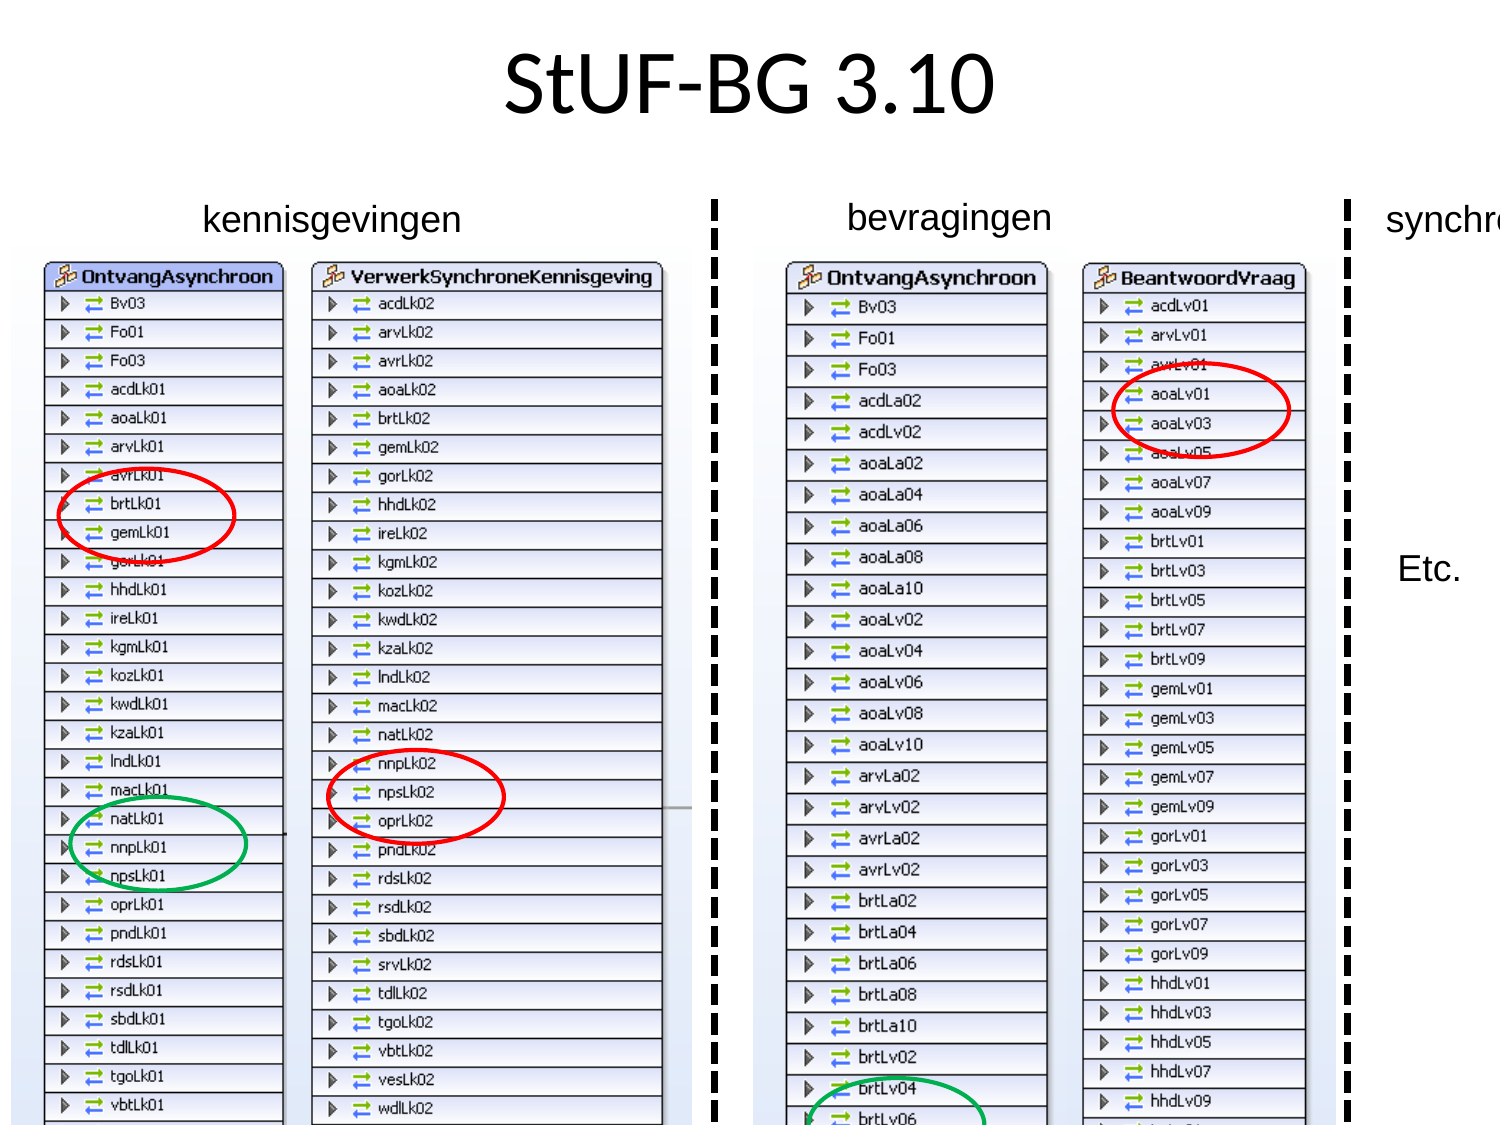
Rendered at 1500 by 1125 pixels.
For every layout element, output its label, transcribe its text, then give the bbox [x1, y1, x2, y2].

title StUF-BG 3.10 [74, 23, 1426, 131]
picture [753, 768, 1337, 1125]
picture [753, 245, 1337, 767]
text_box Etc. [1382, 536, 1500, 597]
picture [11, 245, 692, 1125]
text_box kennisgevingen [187, 187, 493, 245]
text_box synchronisatie [1371, 187, 1500, 248]
text_box bevragingen [832, 185, 1137, 246]
